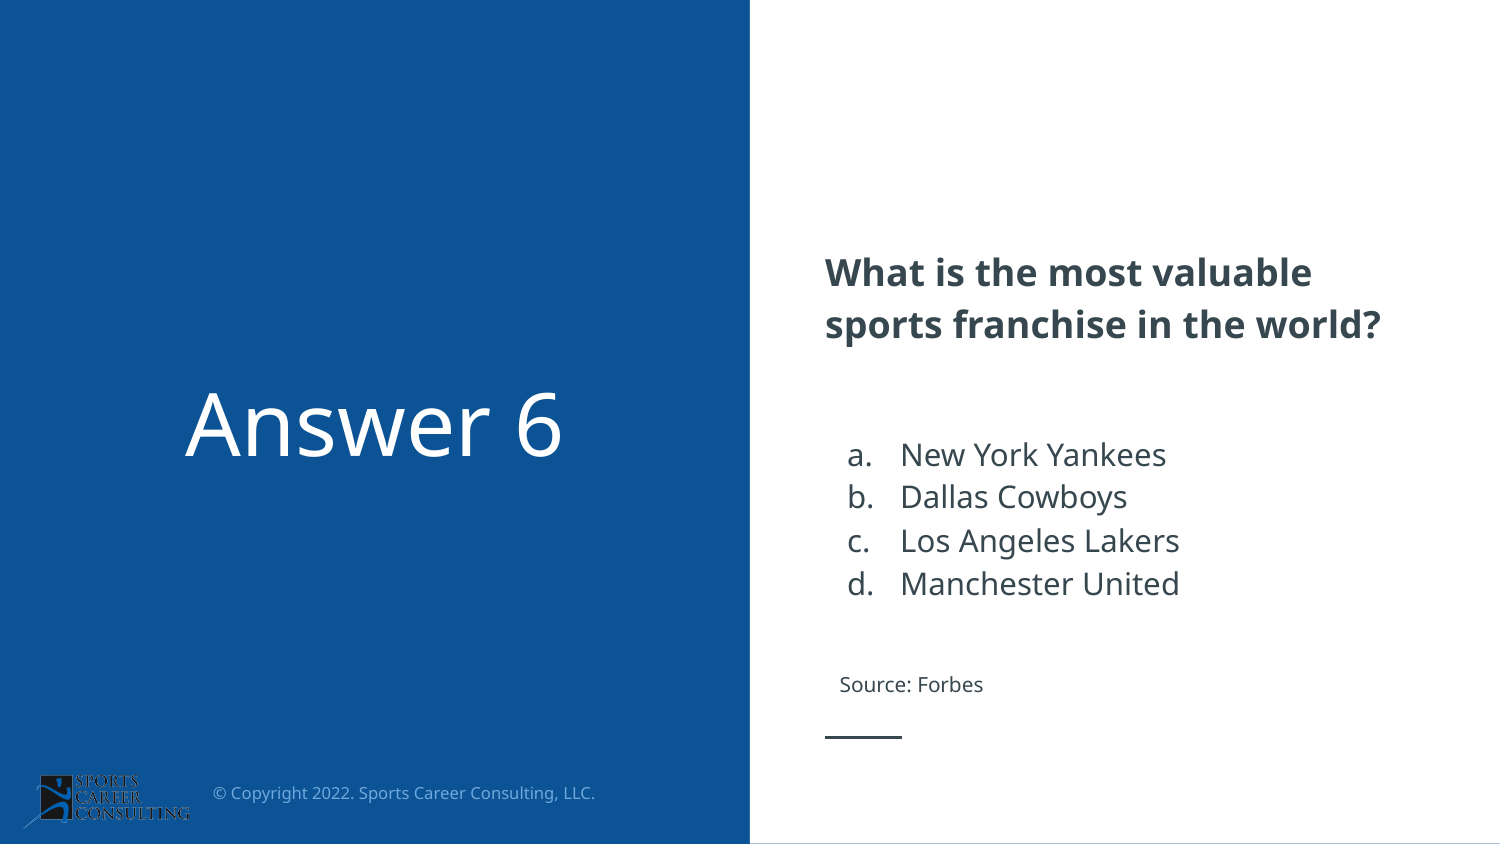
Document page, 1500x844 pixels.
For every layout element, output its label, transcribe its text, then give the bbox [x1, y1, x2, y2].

title Answer 6 [43, 298, 708, 546]
picture [22, 774, 190, 829]
text_box Source: Forbes [824, 660, 999, 704]
list What is the most valuable sports franchise in the world? New York Yankees Dallas Cowboys Los Angeles Lakers Manchester United [810, 118, 1455, 725]
text_box © Copyright 2022. Sports Career Consulting, LLC. [197, 767, 750, 838]
